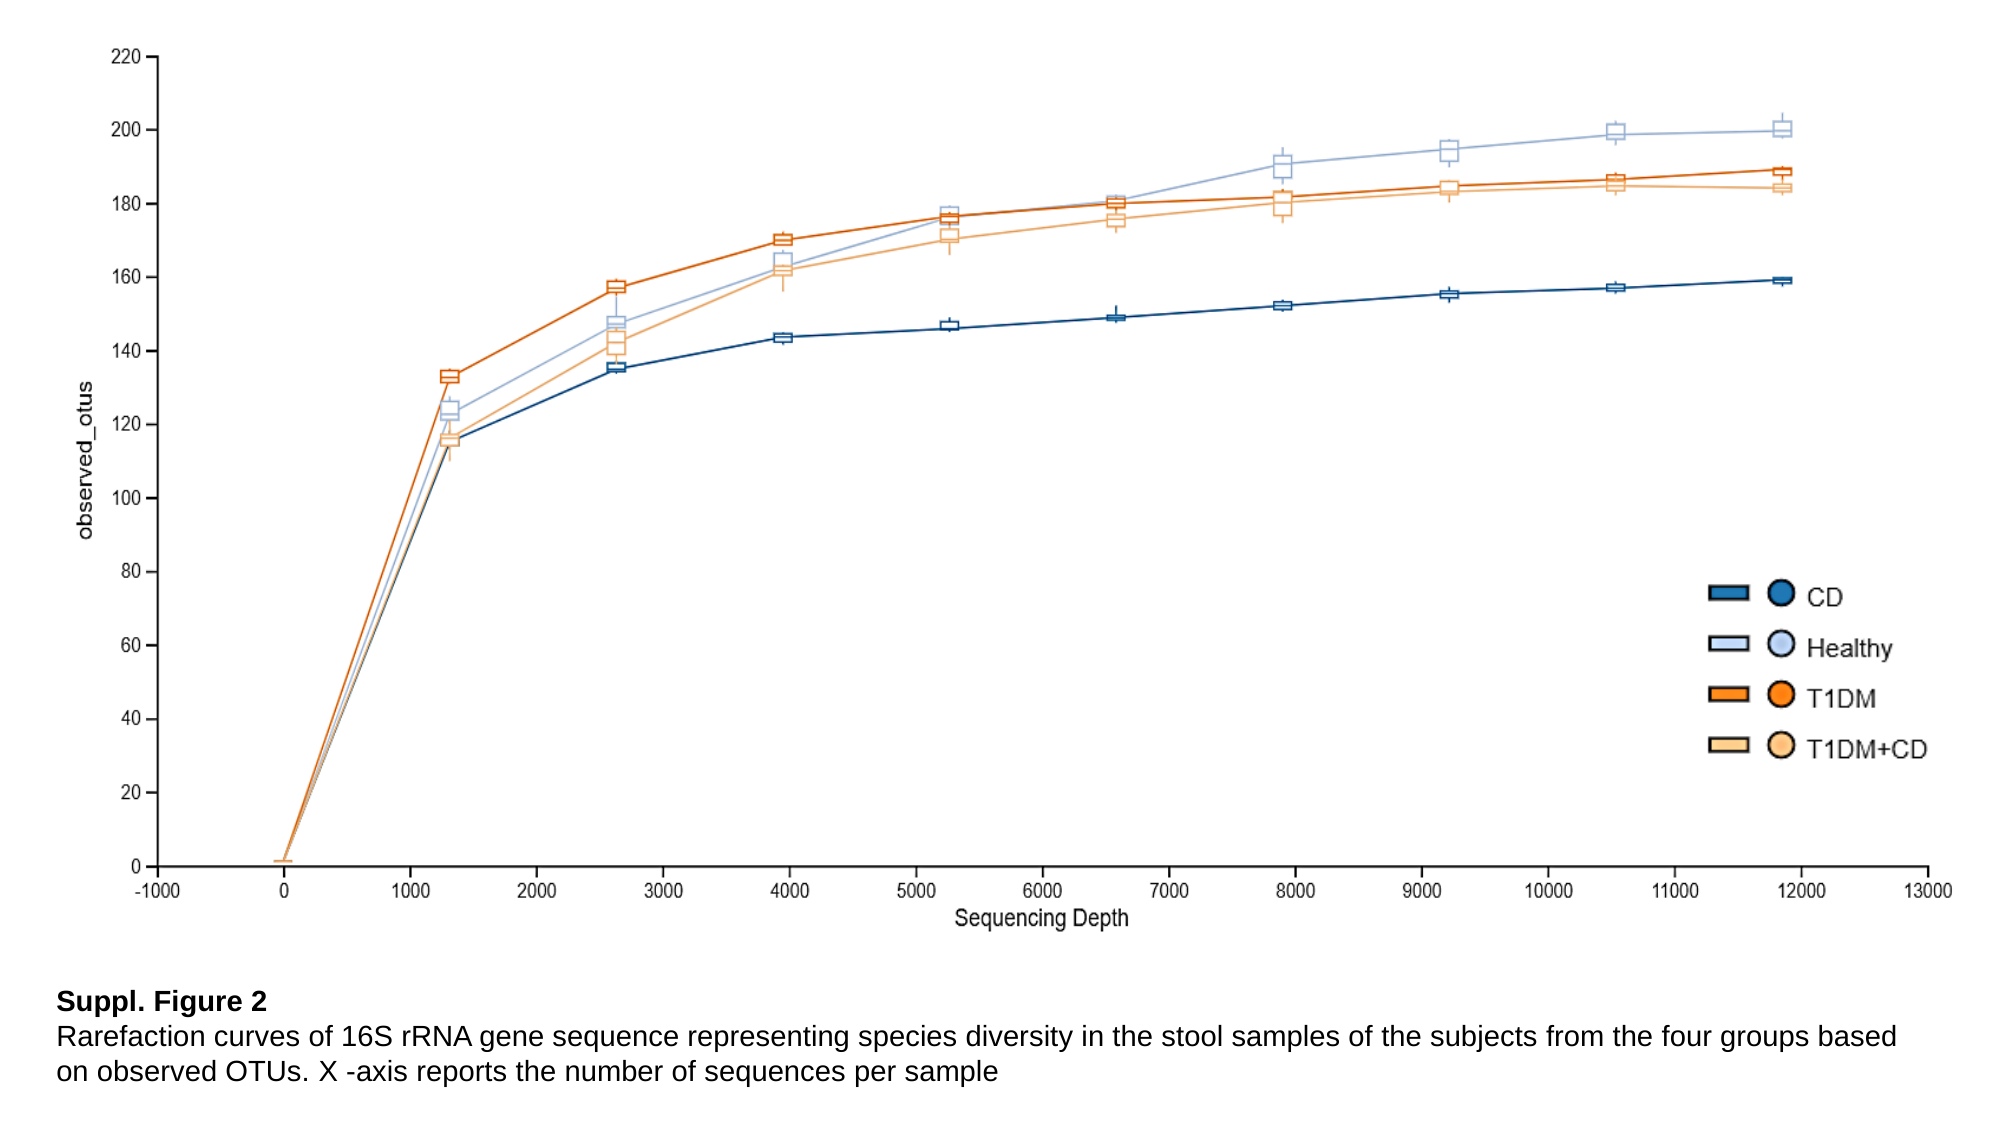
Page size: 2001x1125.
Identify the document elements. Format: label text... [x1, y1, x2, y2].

text_box Suppl. Figure 2 Rarefaction curves of 16S rRNA gene sequence representing species diversity in the stool samples of the subjects from the four groups based on observed OTUs. X -axis reports the number of sequences per sample [41, 974, 1945, 1095]
picture [55, 36, 1959, 949]
